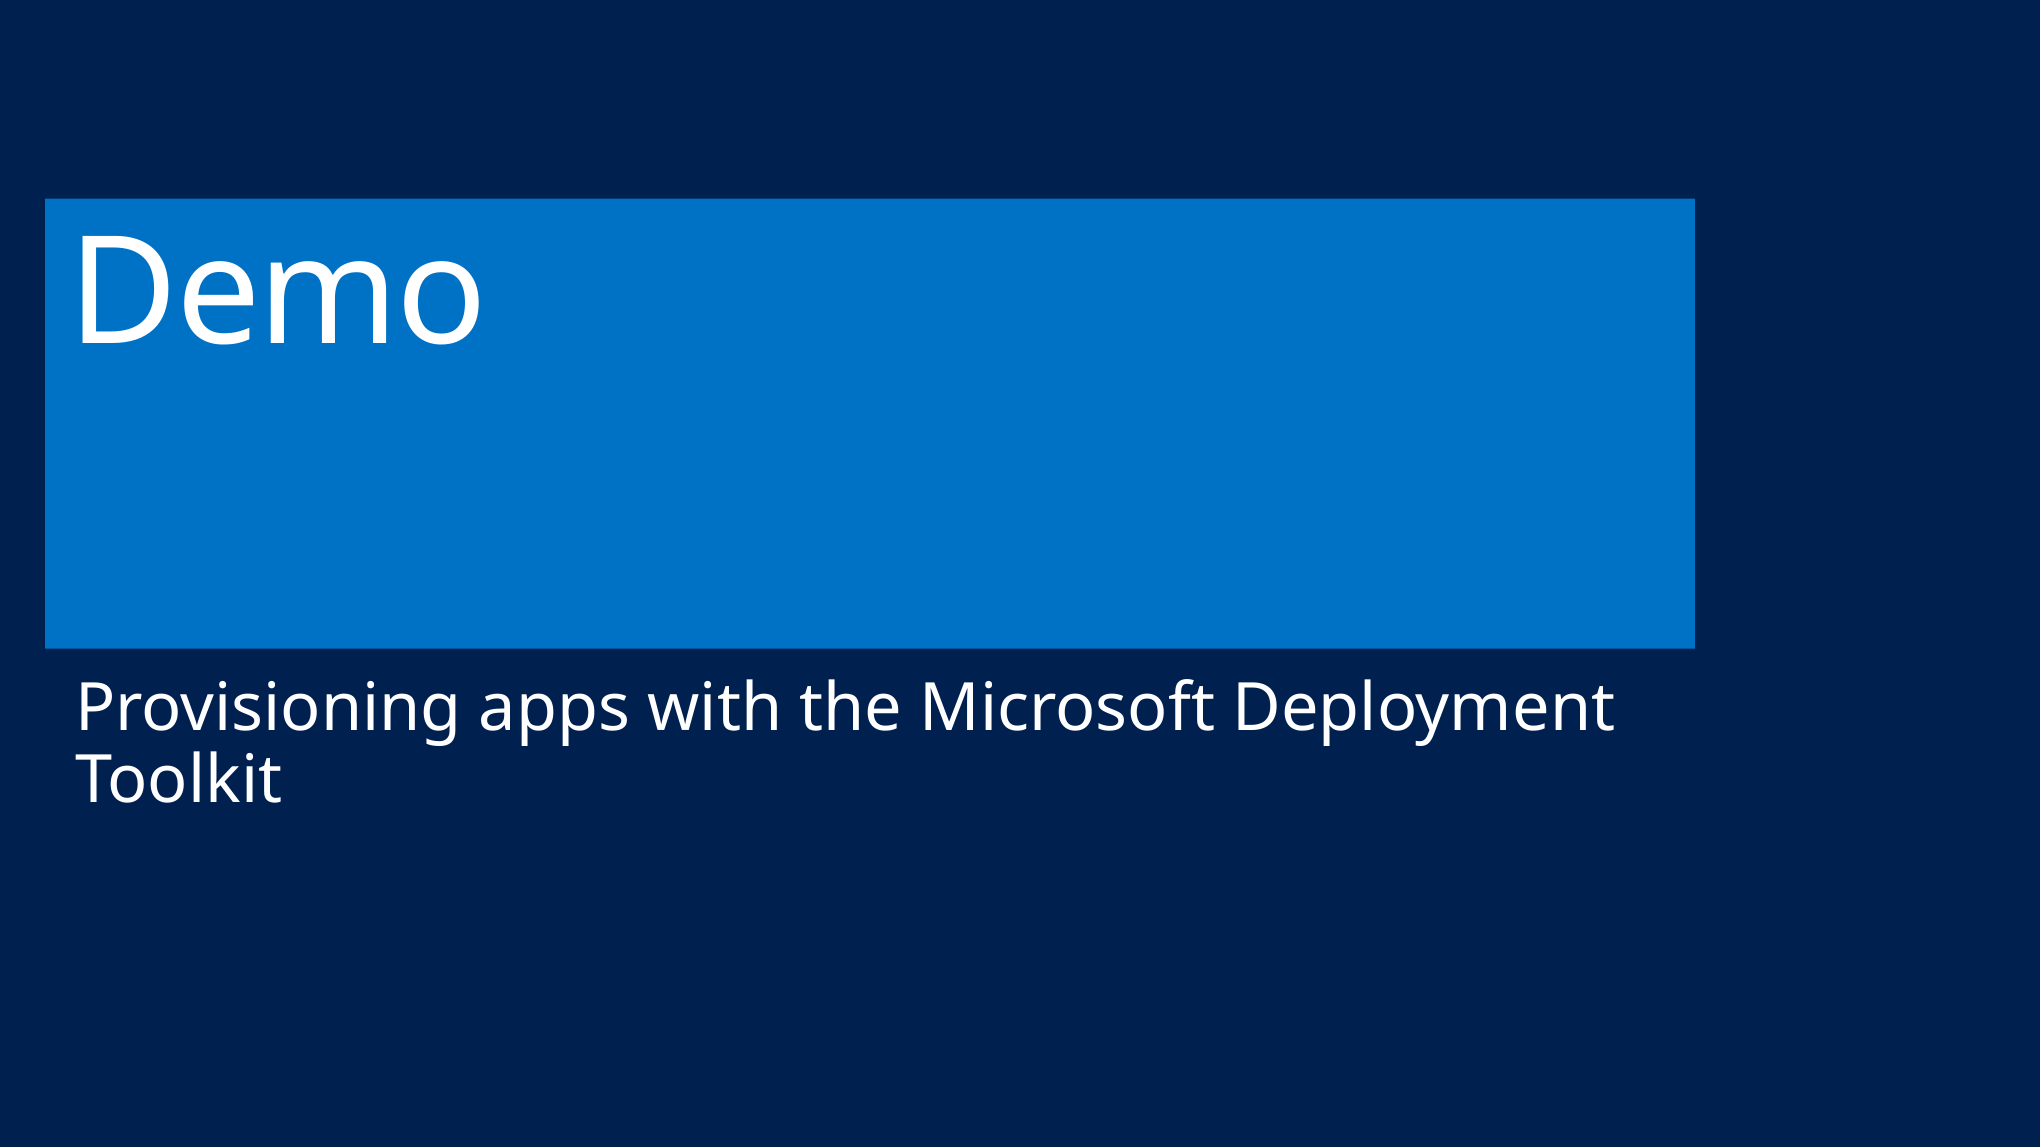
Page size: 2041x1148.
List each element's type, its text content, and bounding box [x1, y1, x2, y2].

list Provisioning apps with the Microsoft Deployment Toolkit [45, 648, 1696, 949]
title Demo [45, 198, 1695, 648]
